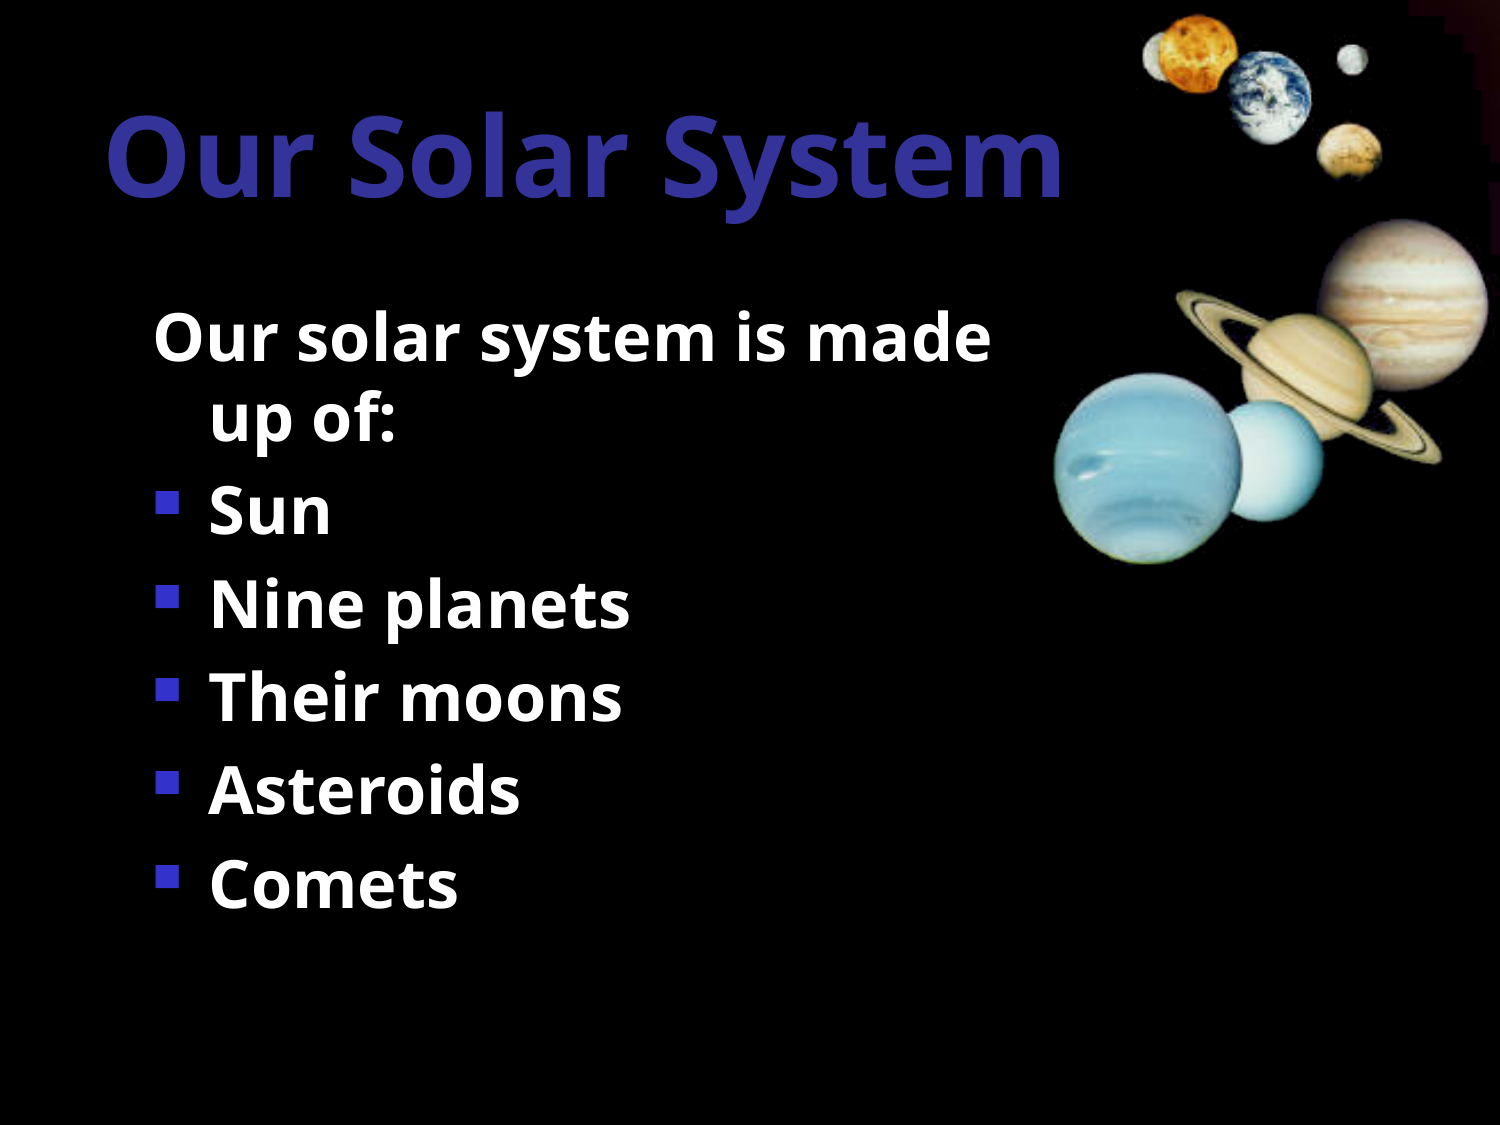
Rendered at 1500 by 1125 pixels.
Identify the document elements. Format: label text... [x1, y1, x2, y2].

list Our solar system is made up of: Sun Nine planets Their moons Asteroids Comets [137, 287, 1057, 932]
title Our Solar System [87, 0, 1040, 228]
picture [1042, 0, 1500, 570]
